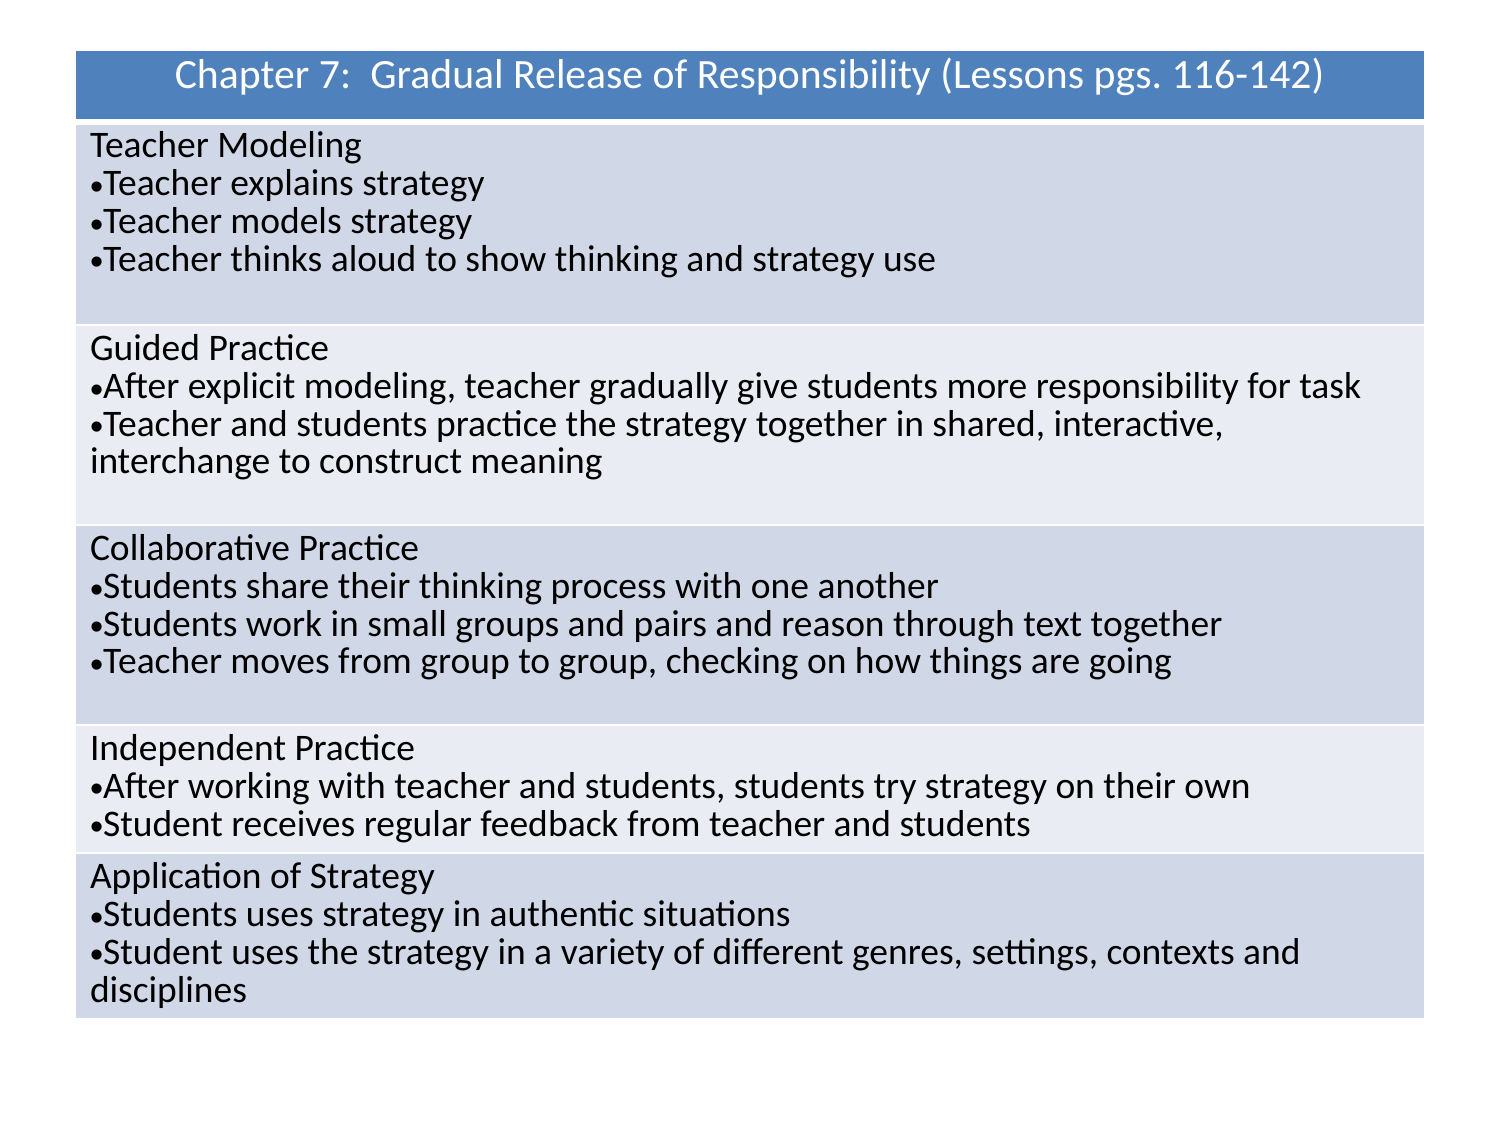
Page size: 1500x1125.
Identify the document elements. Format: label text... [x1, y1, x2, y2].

table_cell Application of Strategy Students uses strategy in authentic situations Student uses the strategy in a variety of different genres, settings, contexts and disciplines [76, 854, 1424, 1018]
table_cell Independent Practice After working with teacher and students, students try strategy on their own Student receives regular feedback from teacher and students [76, 726, 1424, 852]
table_header Chapter 7: Gradual Release of Responsibility (Lessons pgs. 116-142) [76, 51, 1424, 119]
table_cell Guided Practice After explicit modeling, teacher gradually give students more responsibility for task Teacher and students practice the strategy together in shared, interactive, interchange to construct meaning [76, 326, 1424, 524]
table_cell Collaborative Practice Students share their thinking process with one another Students work in small groups and pairs and reason through text together Teacher moves from group to group, checking on how things are going [76, 526, 1424, 724]
table_cell Teacher Modeling Teacher explains strategy Teacher models strategy Teacher thinks aloud to show thinking and strategy use [76, 125, 1424, 324]
